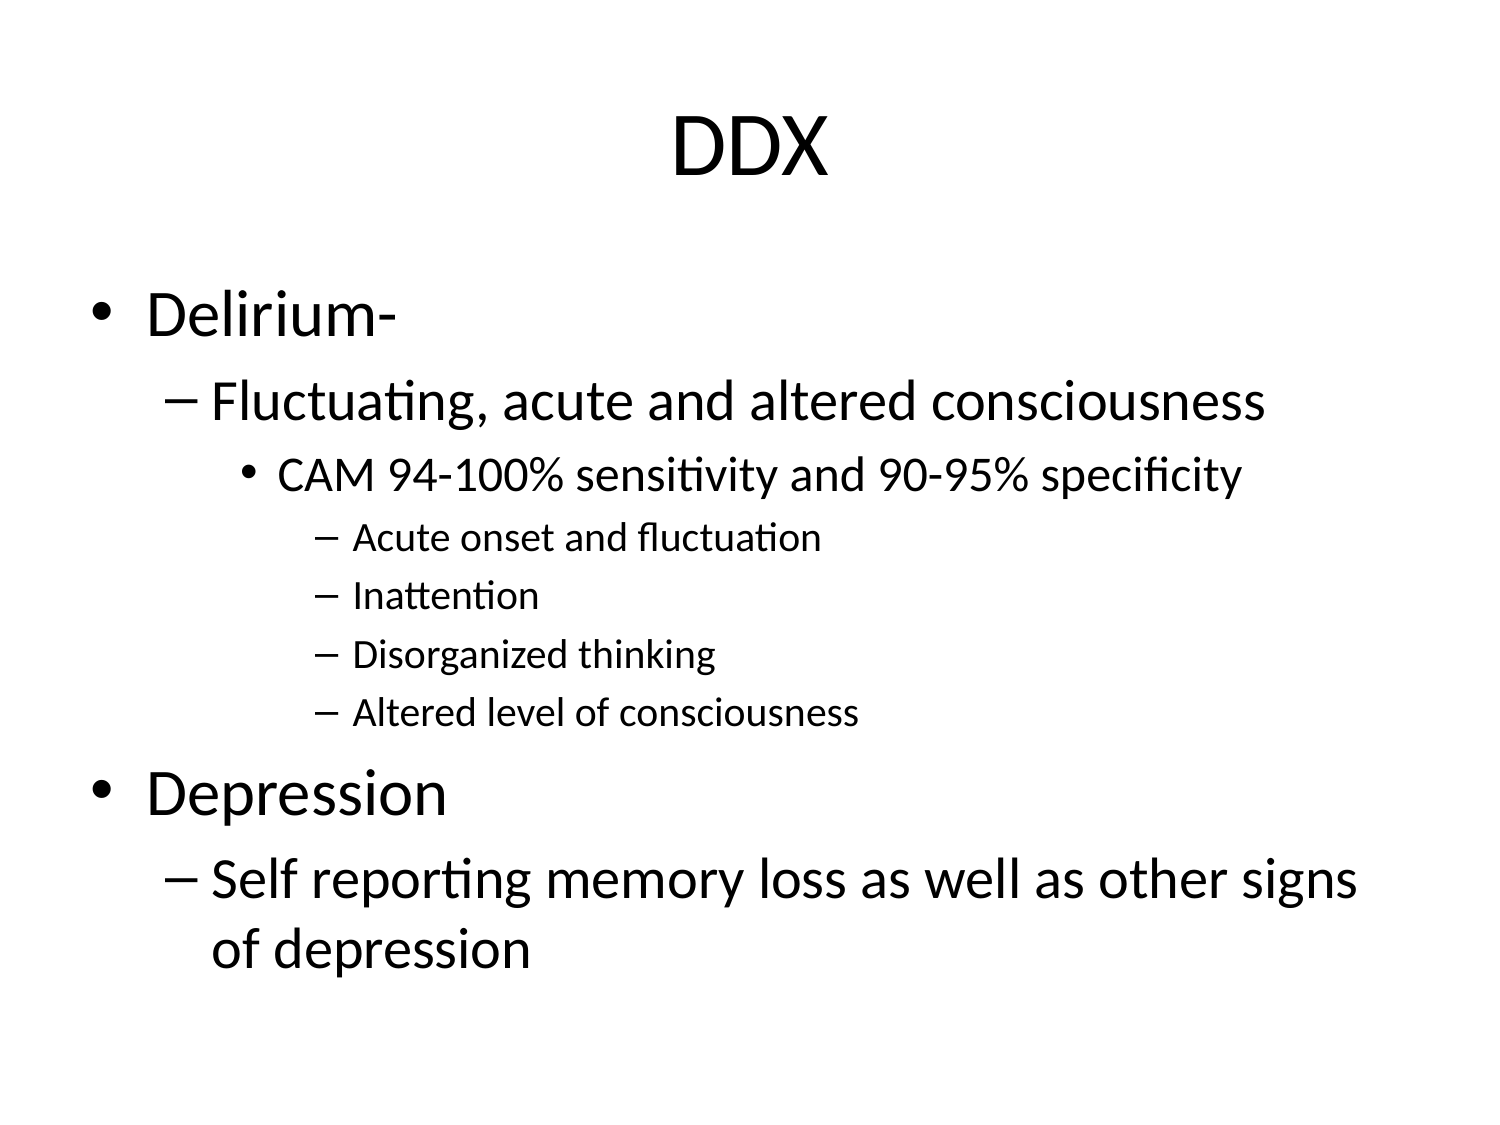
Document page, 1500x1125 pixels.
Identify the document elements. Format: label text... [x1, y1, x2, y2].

list Delirium- Fluctuating, acute and altered consciousness CAM 94-100% sensitivity and 90-95% specificity Acute onset and fluctuation Inattention Disorganized thinking Altered level of consciousness Depression Self reporting memory loss as well as other signs of depression [75, 262, 1425, 1005]
title DDX [75, 45, 1425, 233]
